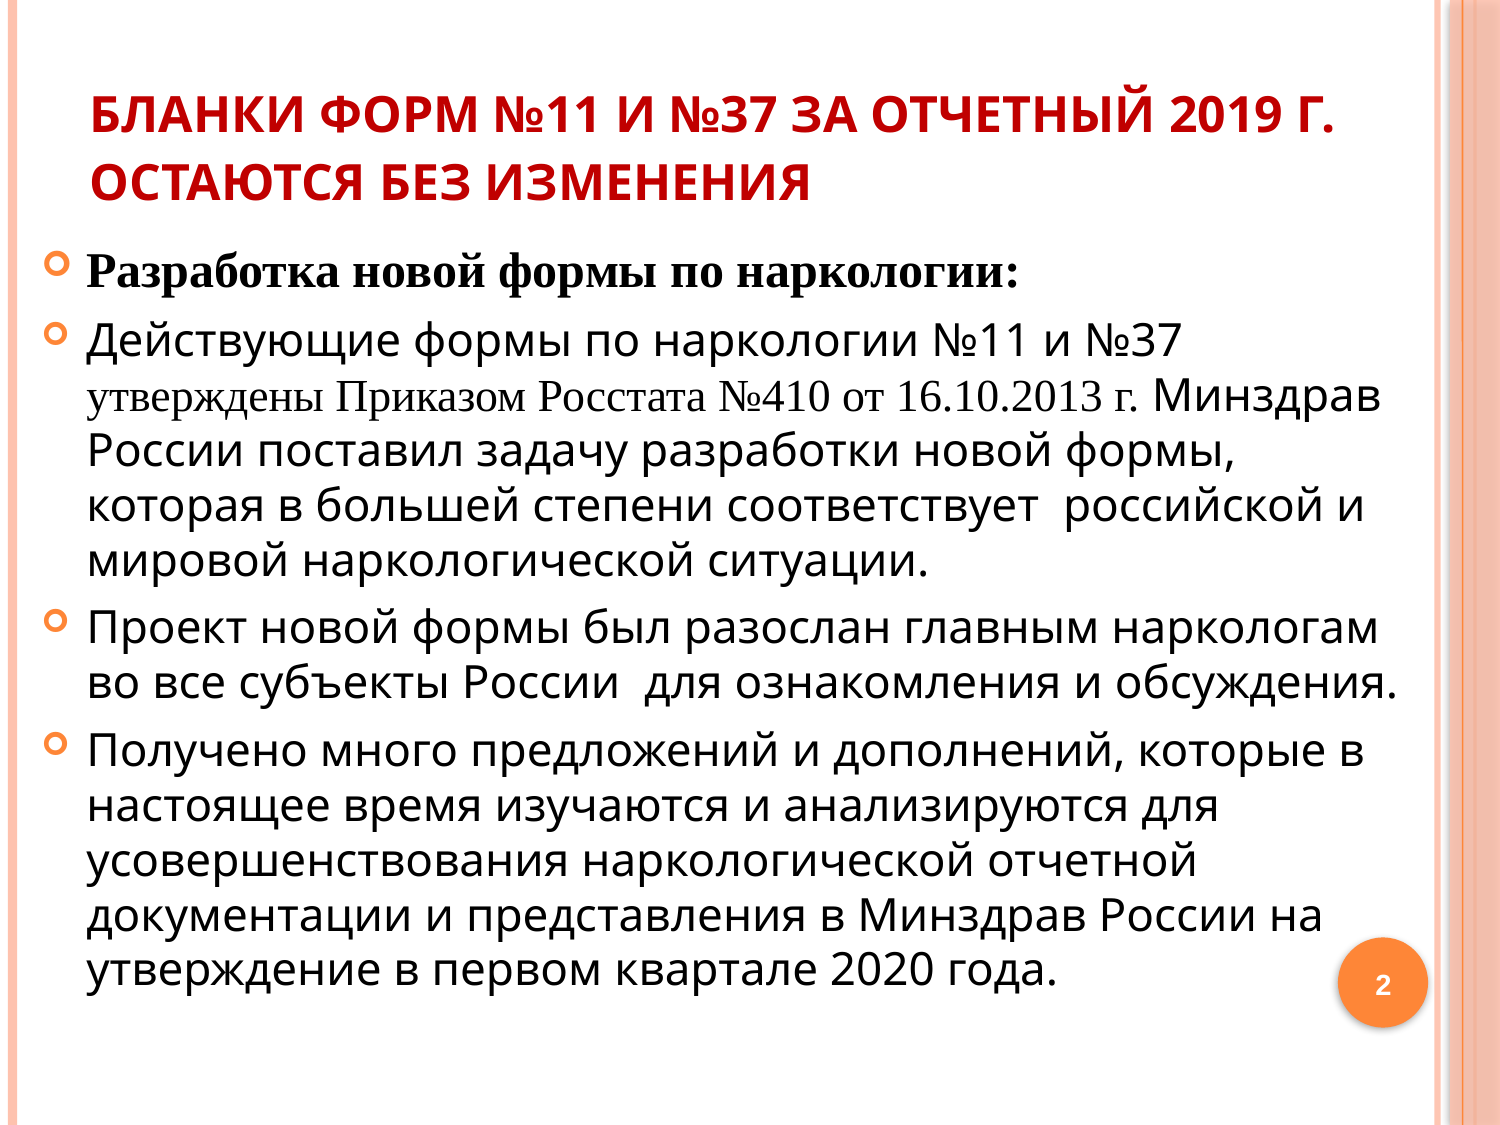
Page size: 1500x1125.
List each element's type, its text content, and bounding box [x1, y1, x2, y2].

list Разработка новой формы по наркологии: Действующие формы по наркологии №11 и №37 утверждены Приказом Росстата №410 от 16.10.2013 г. Минздрав России поставил задачу разработки новой формы, которая в большей степени соответствует российской и мировой наркологической ситуации. Проект новой формы был разослан главным наркологам во все субъекты России для ознакомления и обсуждения. Получено много предложений и дополнений, которые в настоящее время изучаются и анализируются для усовершенствования наркологической отчетной документации и представления в Минздрав России на утверждение в первом квартале 2020 года. [26, 229, 1430, 1095]
title Бланки форм №11 и №37 за отчетный 2019 г. остаются без изменения [75, 45, 1422, 223]
slide_number 2 [1333, 940, 1434, 1026]
